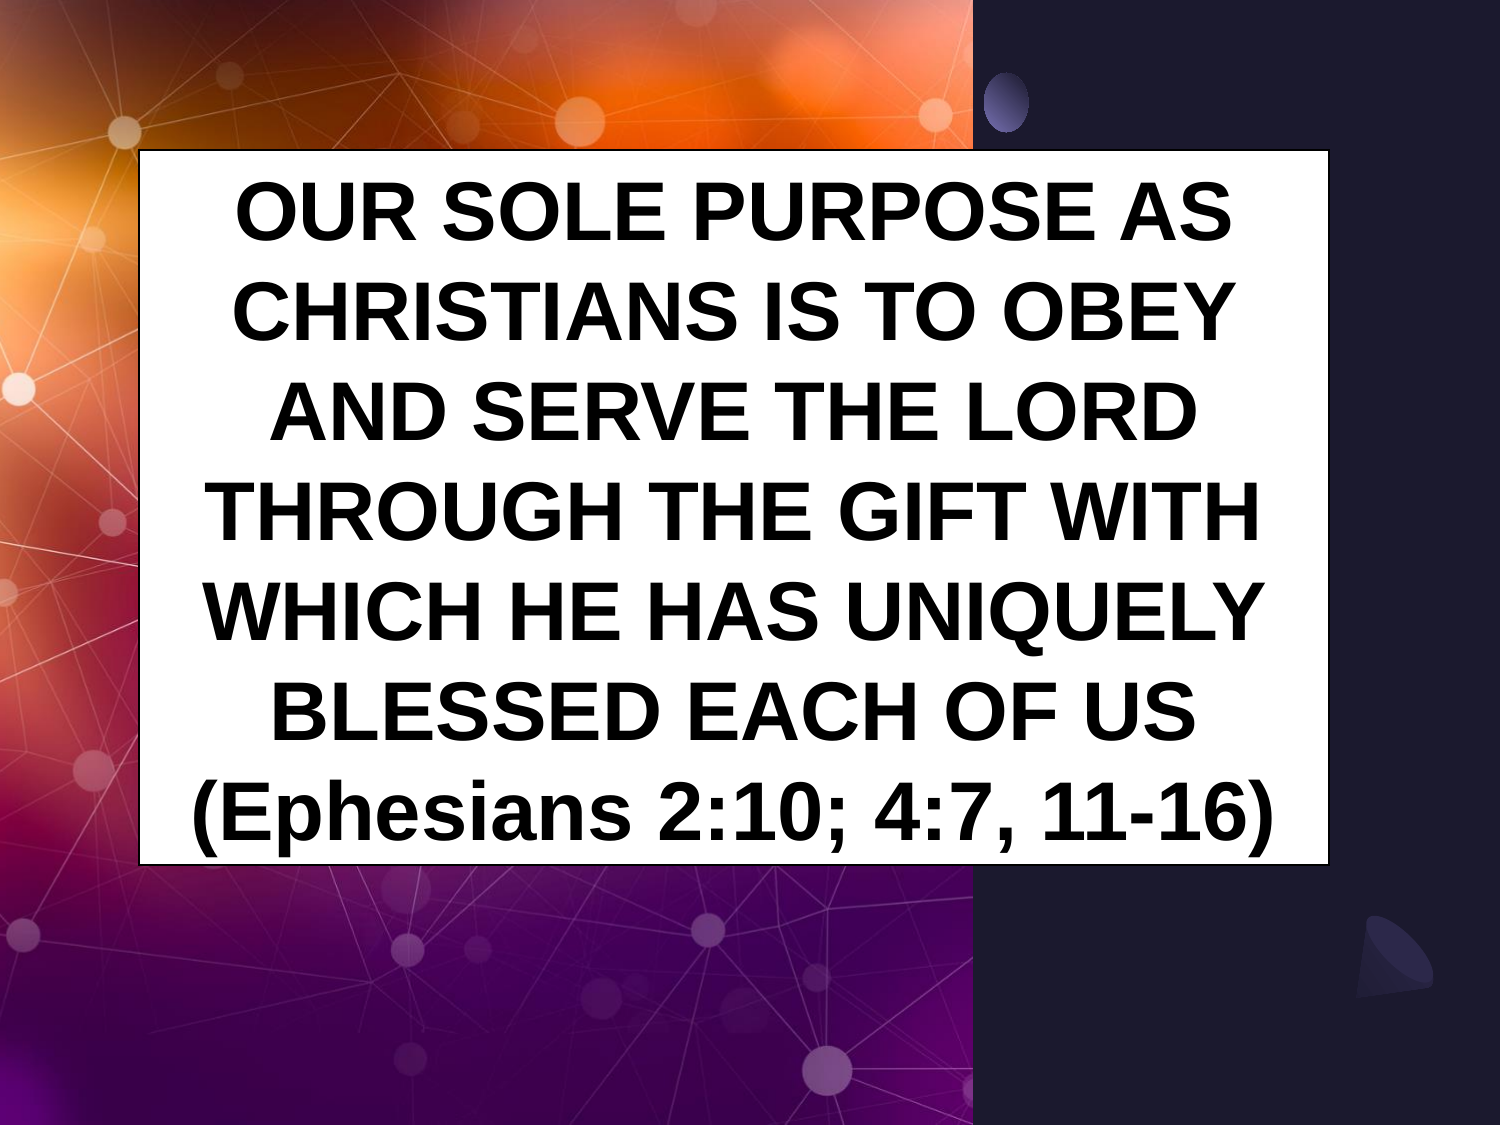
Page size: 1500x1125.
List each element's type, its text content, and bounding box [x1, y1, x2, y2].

text_box OUR SOLE PURPOSE AS CHRISTIANS IS TO OBEY AND SERVE THE LORD THROUGH THE GIFT WITH WHICH HE HAS UNIQUELY BLESSED EACH OF US (Ephesians 2:10; 4:7, 11-16) [973, 149, 1330, 866]
picture [0, 0, 973, 1125]
